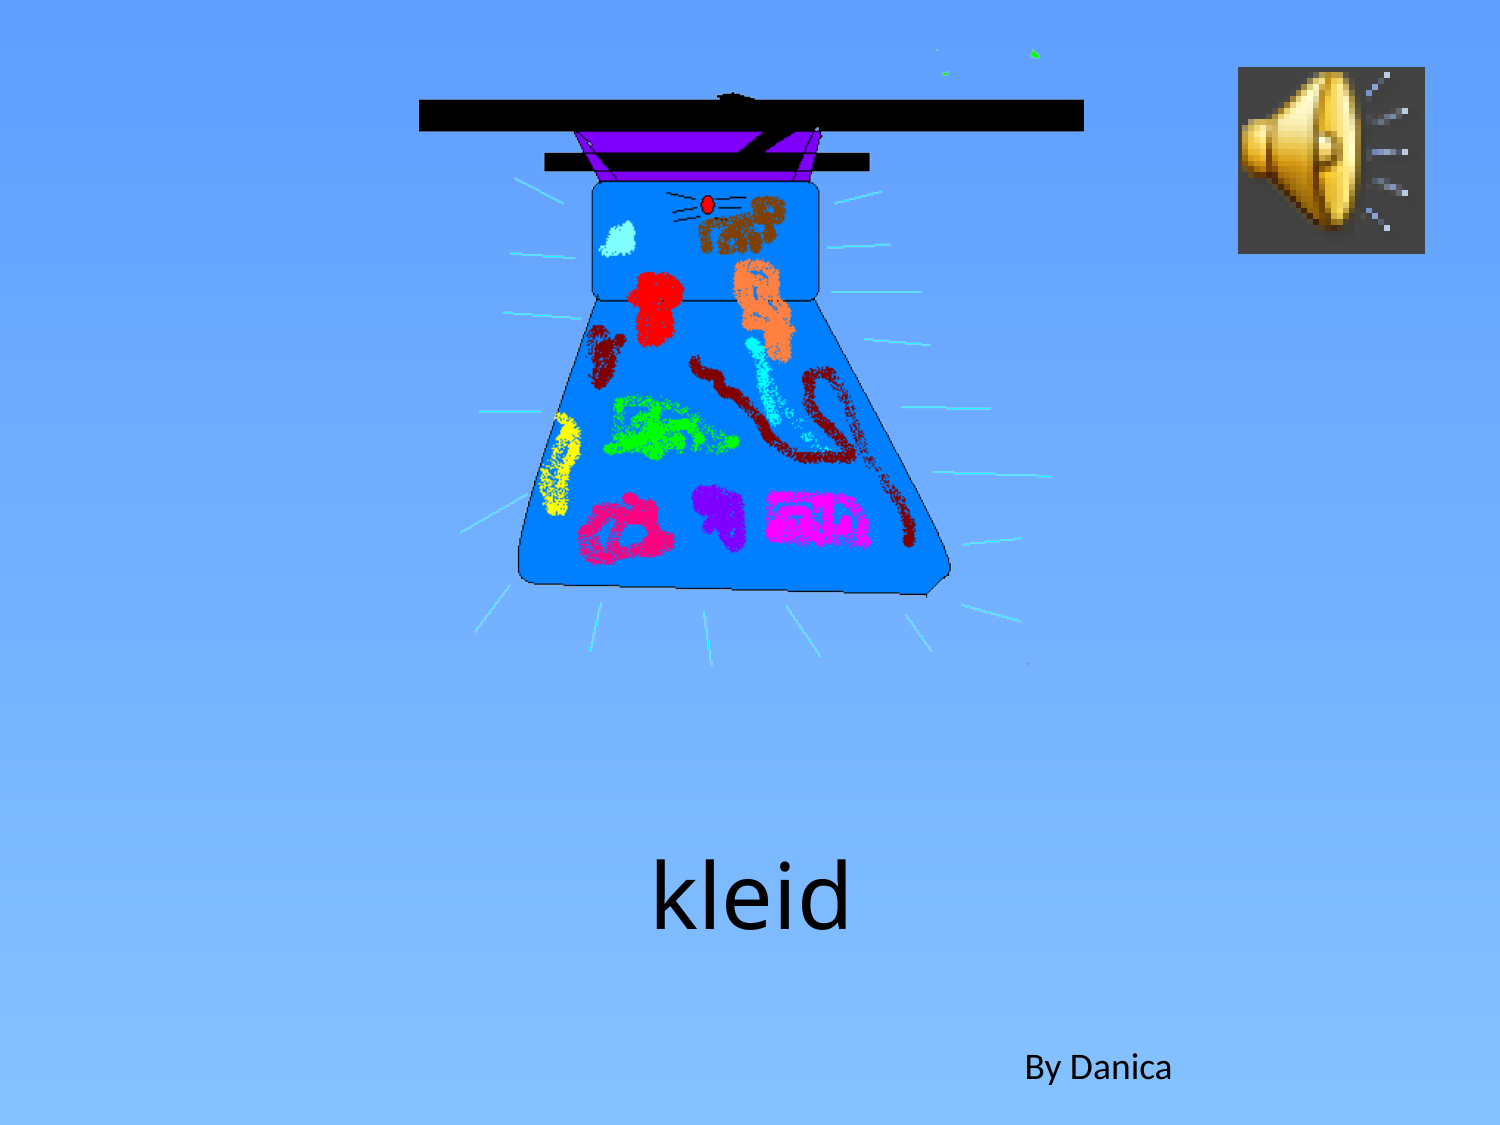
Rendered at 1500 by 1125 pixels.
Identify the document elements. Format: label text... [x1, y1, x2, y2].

title kleid [76, 798, 1427, 987]
text_box By Danica [1009, 1034, 1447, 1095]
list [419, 42, 1085, 786]
picture [1236, 66, 1427, 256]
